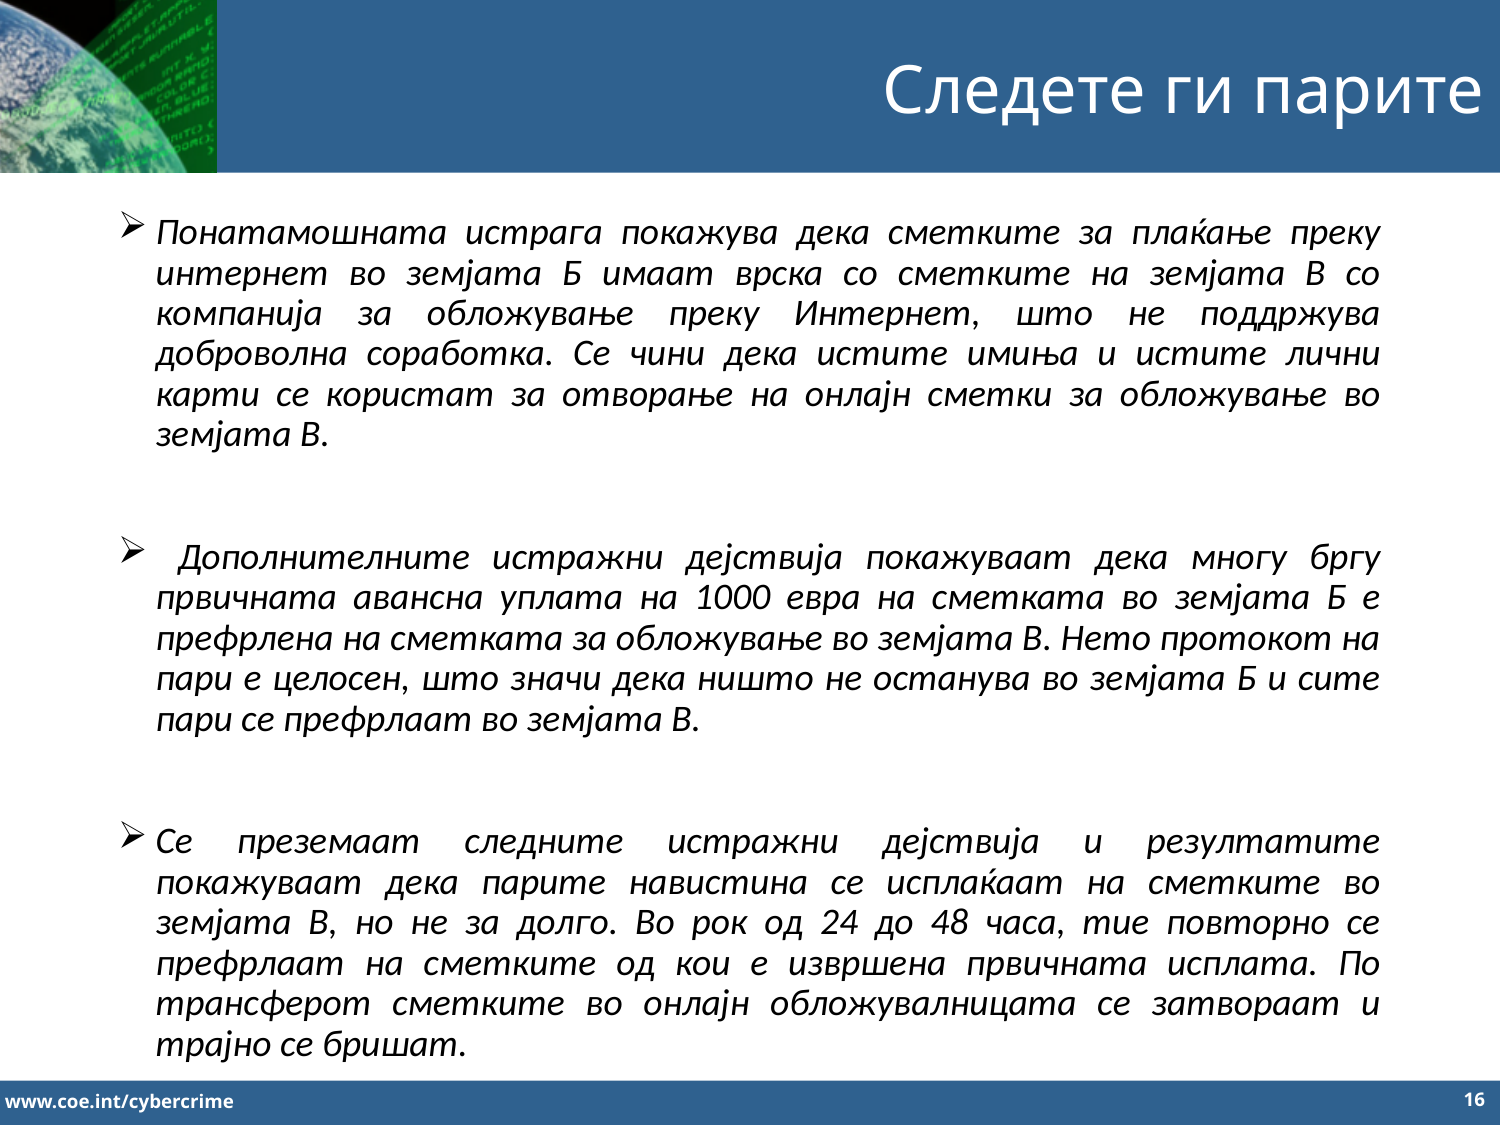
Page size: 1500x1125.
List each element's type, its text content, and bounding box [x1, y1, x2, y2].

slide_number 16 [1162, 1080, 1500, 1125]
picture [0, 1, 217, 173]
text_box Следете ги парите [373, 10, 1500, 163]
list Понатамошната истрага покажува дека сметките за плаќање преку интернет во земјата Б имаат врска со сметките на земјата В со компанија за обложување преку Интернет, што не поддржува доброволна соработка. Се чини дека истите имиња и истите лични карти се користат за отворање на онлајн сметки за обложување во земјата В. Дополнителните истражни дејствија покажуваат дека многу бргу првичната авансна уплата на 1000 евра на сметката во земјата Б е префрлена на сметката за обложување во земјата В. Нето протокот на пари е целосен, што значи дека ништо не останува во земјата Б и сите пари се префрлаат во земјата В. Се преземаат следните истражни дејствија и резултатите покажуваат дека парите навистина се исплаќаат на сметките во земјата В, но не за долго. Во рок од 24 до 48 часа, тие повторно се префрлаат на сметките од кои е извршена првичната исплата. По трансферот сметките во онлајн обложувалницата се затвораат и трајно се бришат. [103, 204, 1397, 1050]
